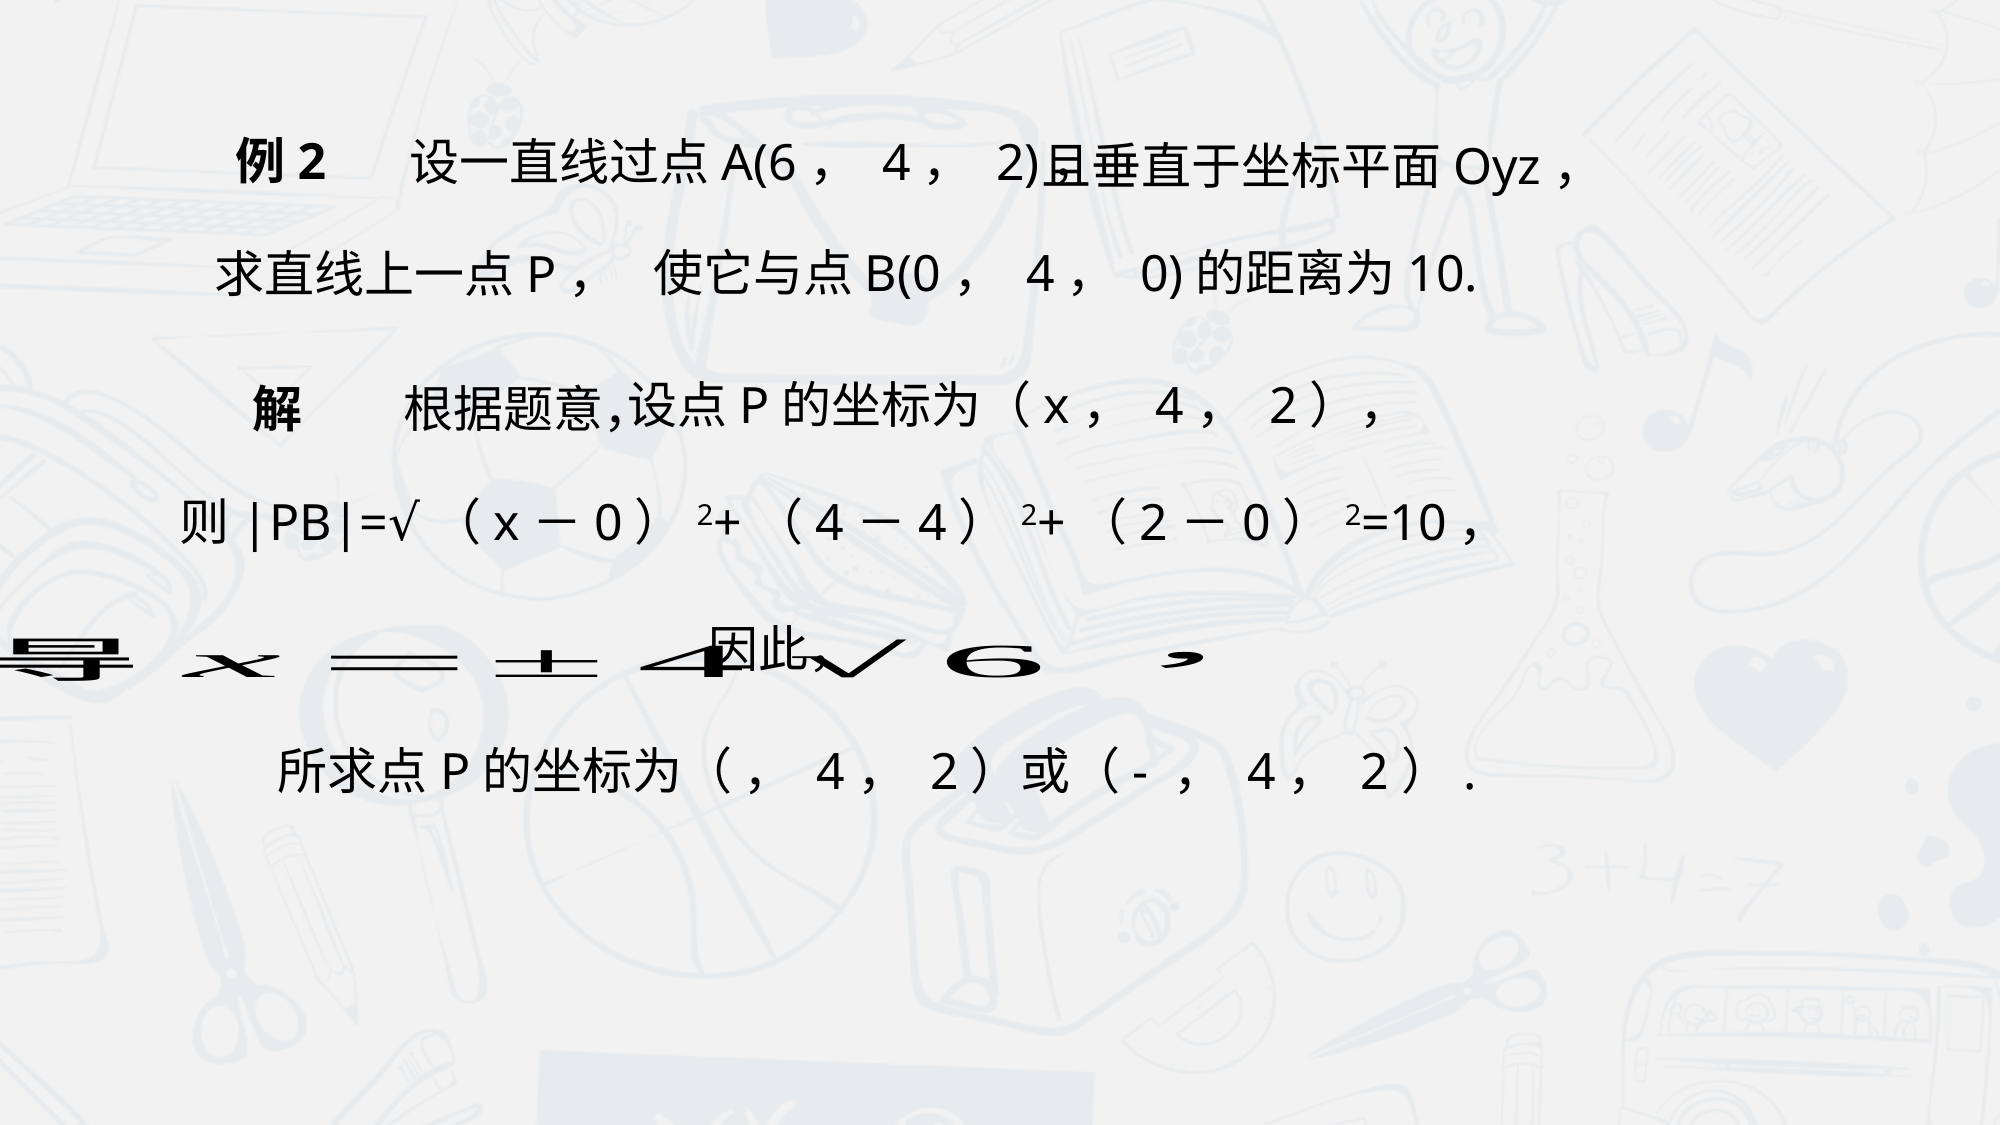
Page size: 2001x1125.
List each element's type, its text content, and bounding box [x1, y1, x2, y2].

text_box 根据题意， [321, 392, 1917, 445]
text_box 例2 [0, 144, 941, 197]
text_box 使它与点B(0， 4， 0)的距离为10. [638, 256, 2000, 309]
text_box 设点P的坐标为（x， 4， 2）， [142, 392, 1858, 442]
text_box 解 [0, 392, 321, 445]
text_box 设一直线过点A(6， 4， 2)， [394, 145, 2000, 198]
text_box 因此， [0, 635, 1563, 685]
text_box 求直线上一点P， [0, 256, 1253, 310]
text_box 且垂直于坐标平面Oyz， [524, 148, 2000, 202]
text_box 则|PB|=√（x－0）2+（4－4）2+（2－0）2=10， [24, 505, 1620, 558]
